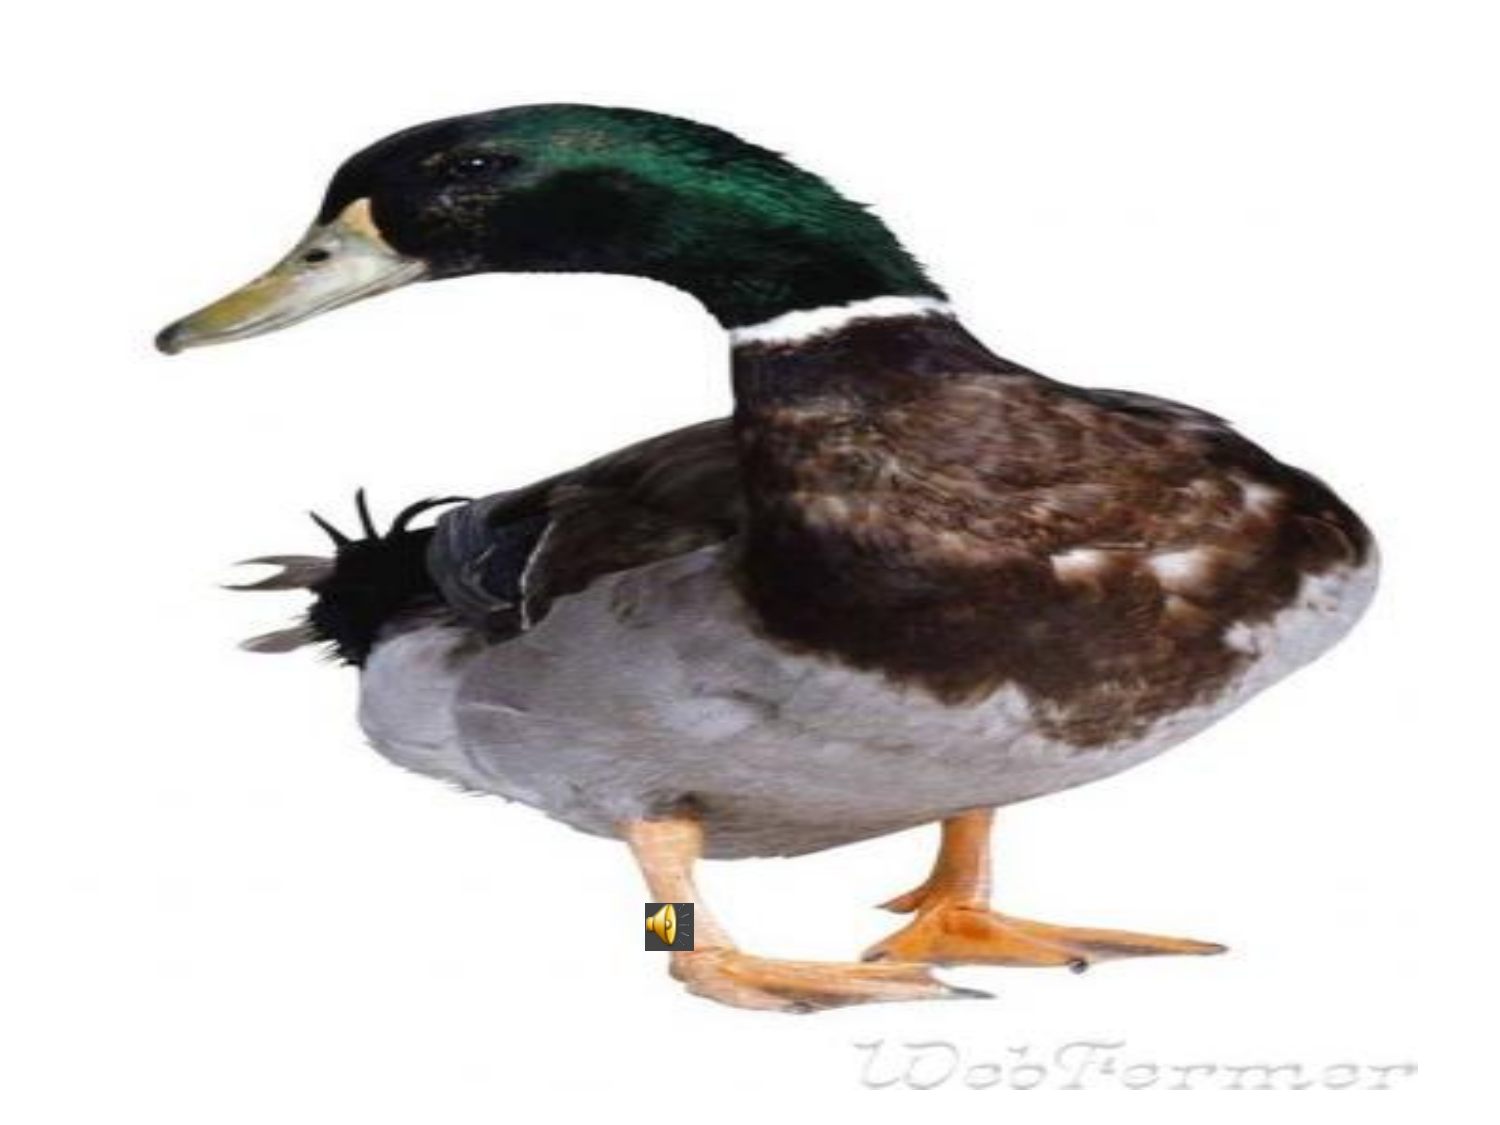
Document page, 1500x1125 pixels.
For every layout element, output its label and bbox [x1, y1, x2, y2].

picture [70, 23, 1419, 1091]
